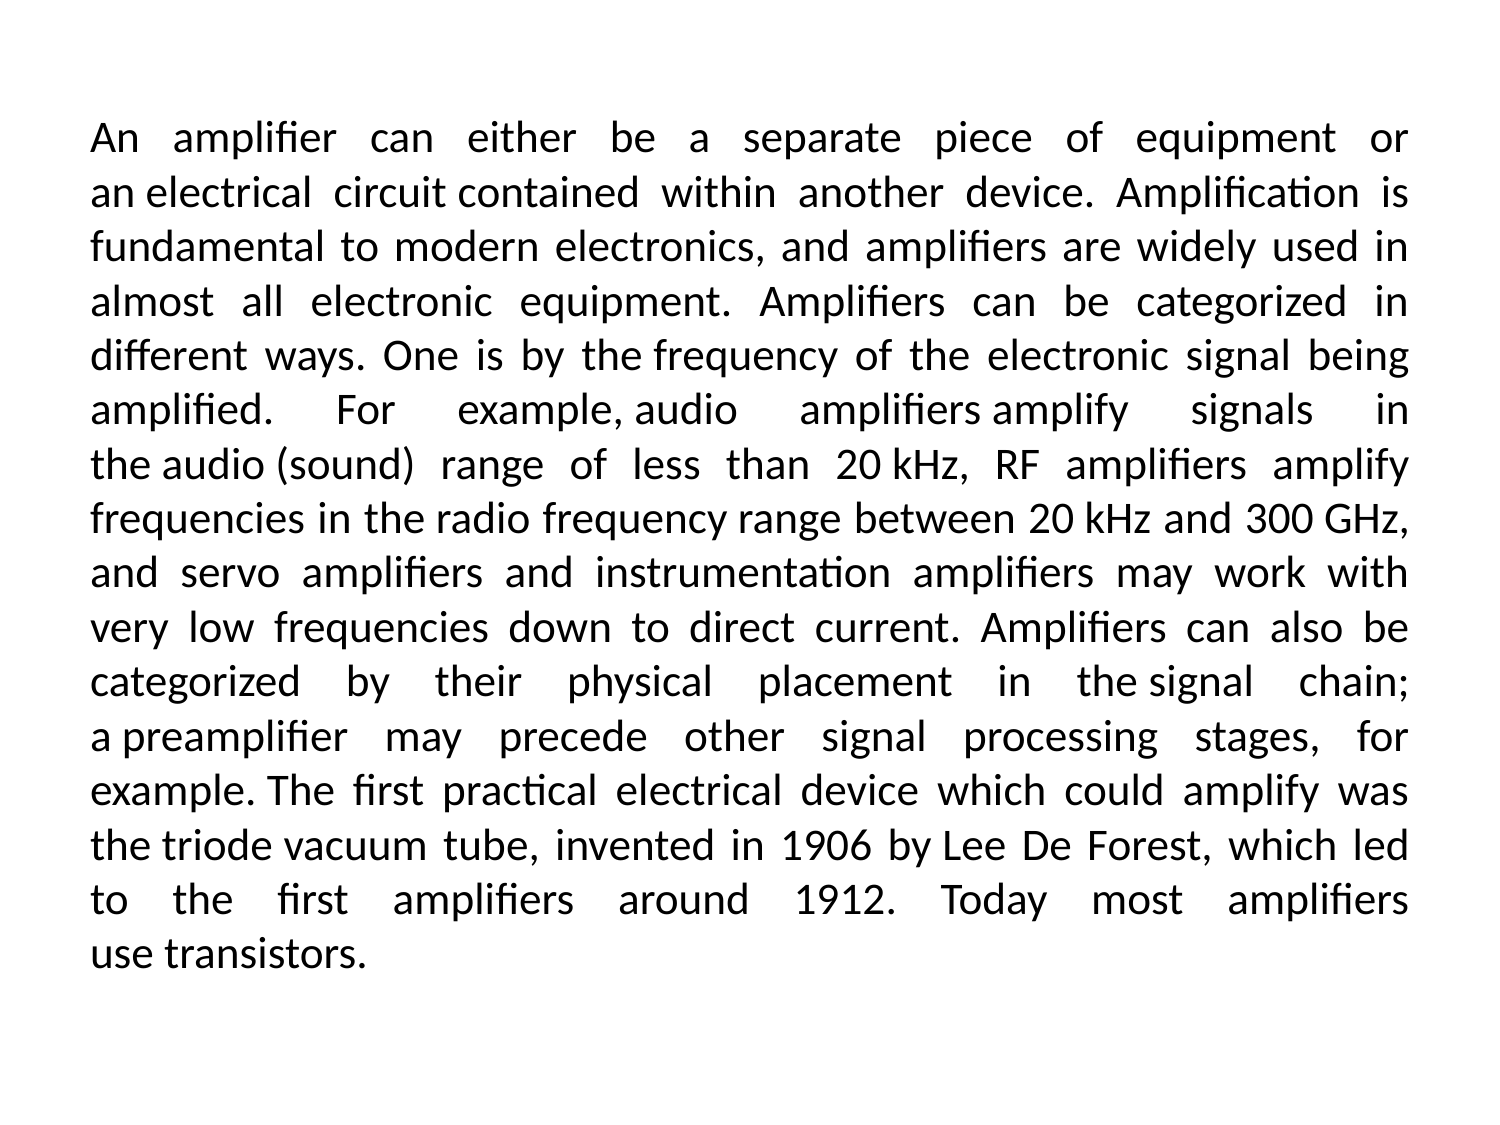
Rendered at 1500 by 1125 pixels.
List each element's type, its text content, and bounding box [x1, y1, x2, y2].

list An amplifier can either be a separate piece of equipment or an electrical circuit contained within another device. Amplification is fundamental to modern electronics, and amplifiers are widely used in almost all electronic equipment. Amplifiers can be categorized in different ways. One is by the frequency of the electronic signal being amplified. For example, audio amplifiers amplify signals in the audio (sound) range of less than 20 kHz, RF amplifiers amplify frequencies in the radio frequency range between 20 kHz and 300 GHz, and servo amplifiers and instrumentation amplifiers may work with very low frequencies down to direct current. Amplifiers can also be categorized by their physical placement in the signal chain; a preamplifier may precede other signal processing stages, for example. The first practical electrical device which could amplify was the triode vacuum tube, invented in 1906 by Lee De Forest, which led to the first amplifiers around 1912. Today most amplifiers use transistors. [75, 99, 1425, 1005]
